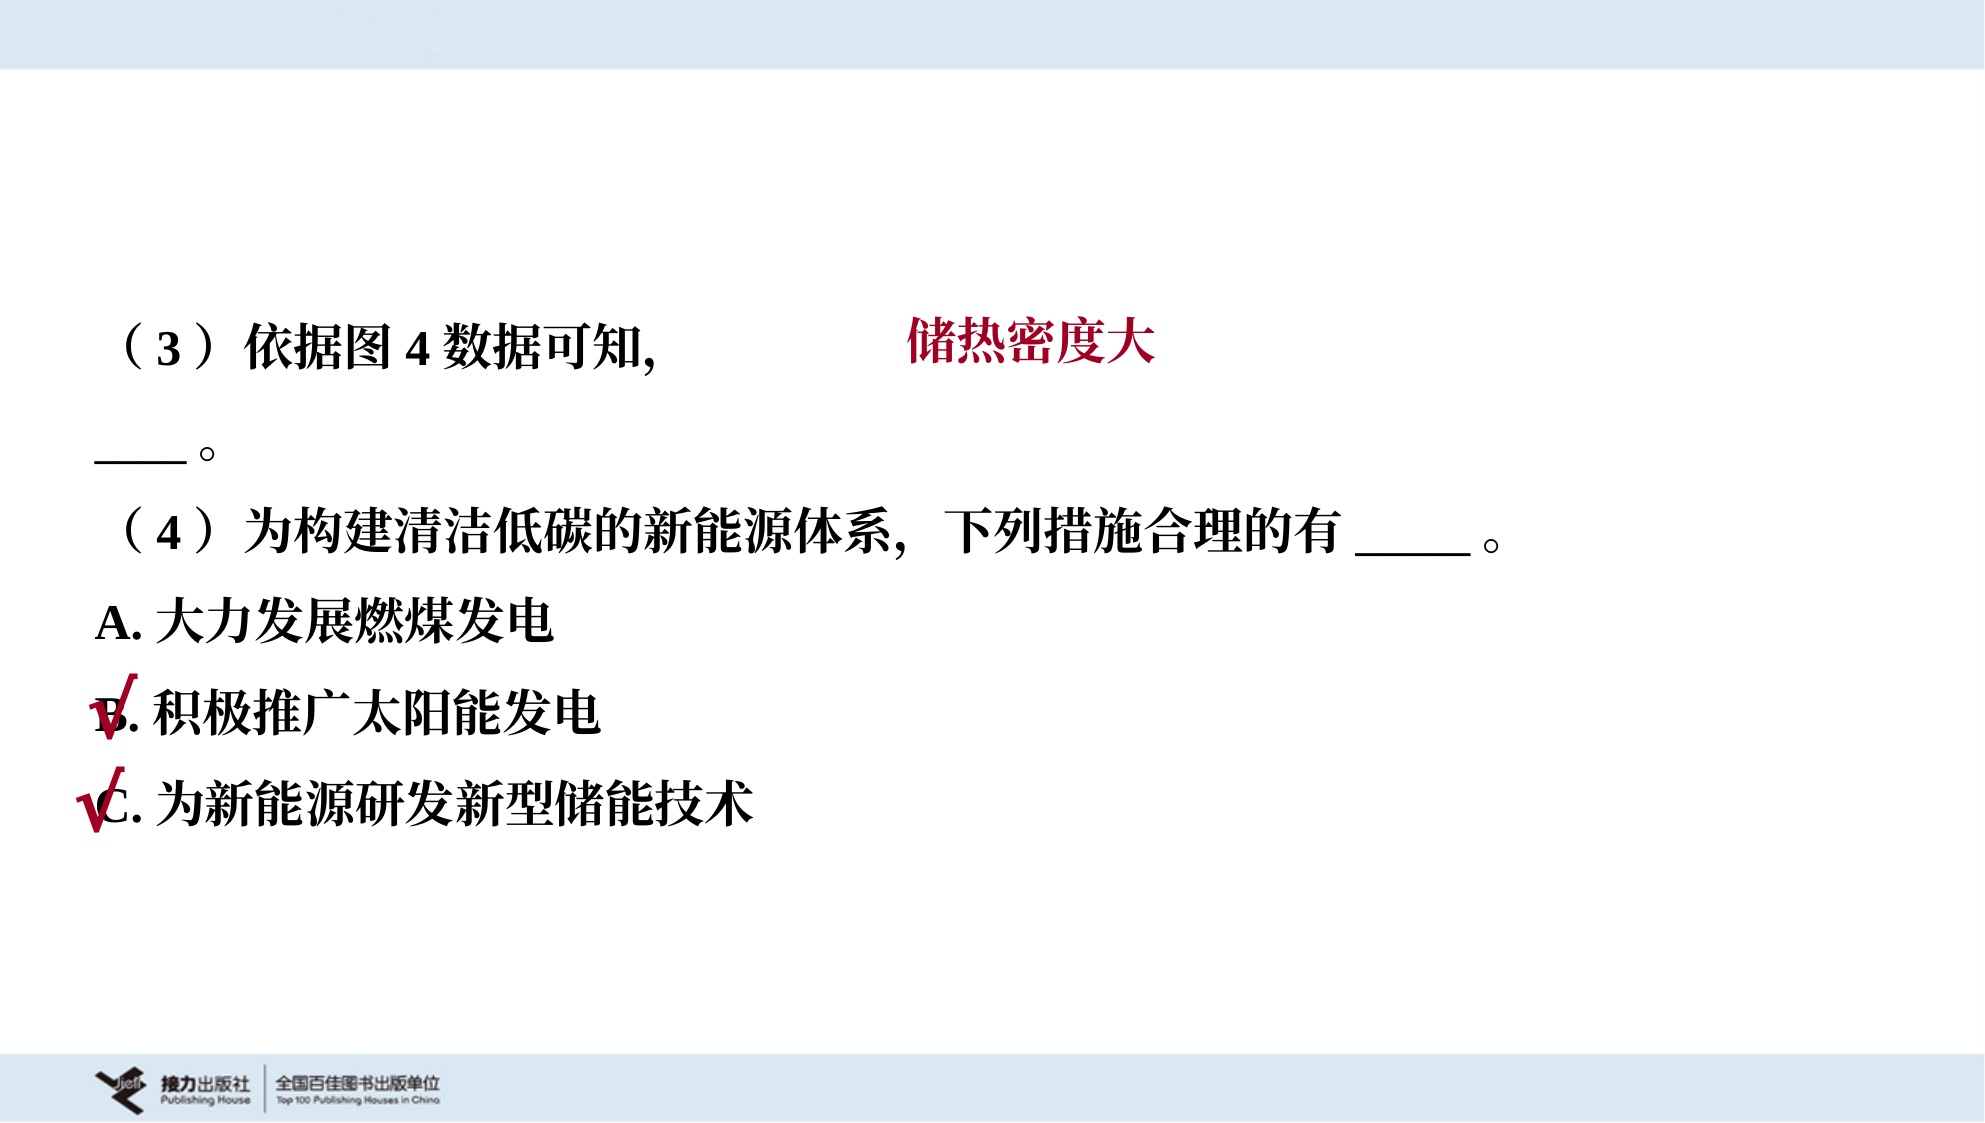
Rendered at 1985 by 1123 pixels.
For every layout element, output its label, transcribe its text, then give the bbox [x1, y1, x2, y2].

text_box √ [86, 661, 139, 754]
text_box A.大力发展燃煤发电 B.积极推广太阳能发电 C.为新能源研发新型储能技术 [94, 557, 1892, 833]
text_box （4）为构建清洁低碳的新能源体系，下列措施合理的有_____。 [94, 471, 1892, 557]
text_box √ [73, 754, 209, 848]
text_box 储热密度大 [94, 279, 1891, 460]
picture [0, 0, 1985, 1122]
